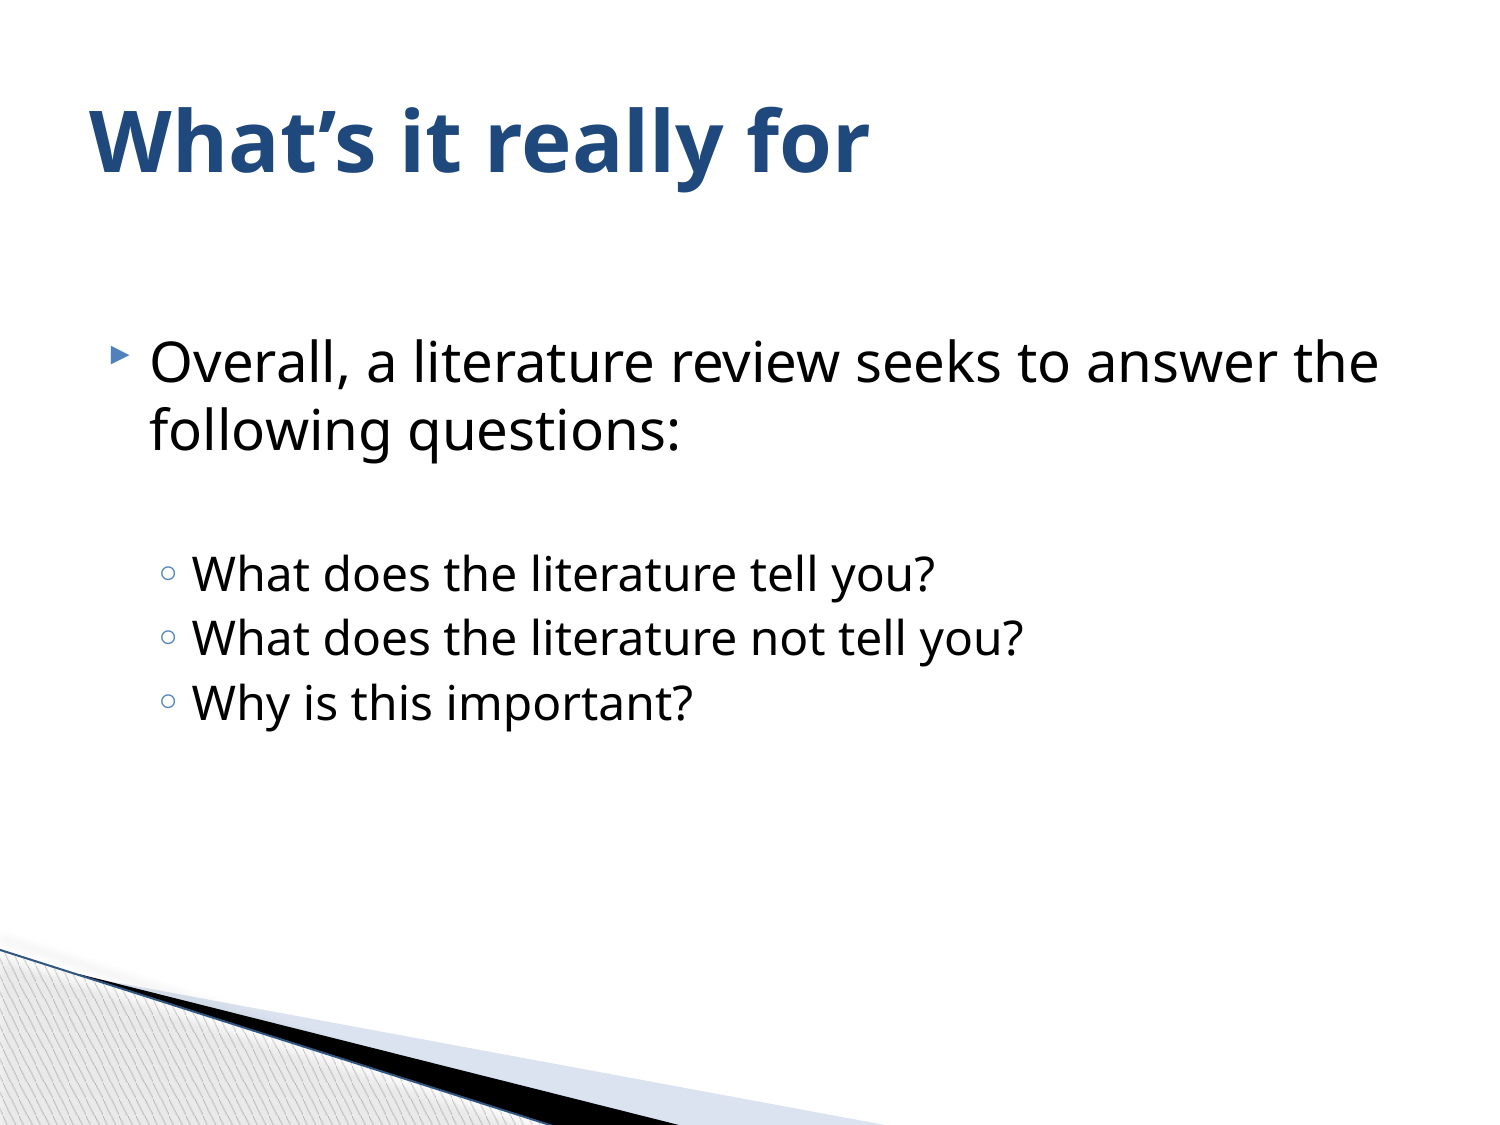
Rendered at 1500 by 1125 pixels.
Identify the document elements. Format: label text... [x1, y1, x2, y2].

title What’s it really for [75, 45, 1425, 233]
list Overall, a literature review seeks to answer the following questions: What does the literature tell you? What does the literature not tell you? Why is this important? [75, 243, 1425, 986]
